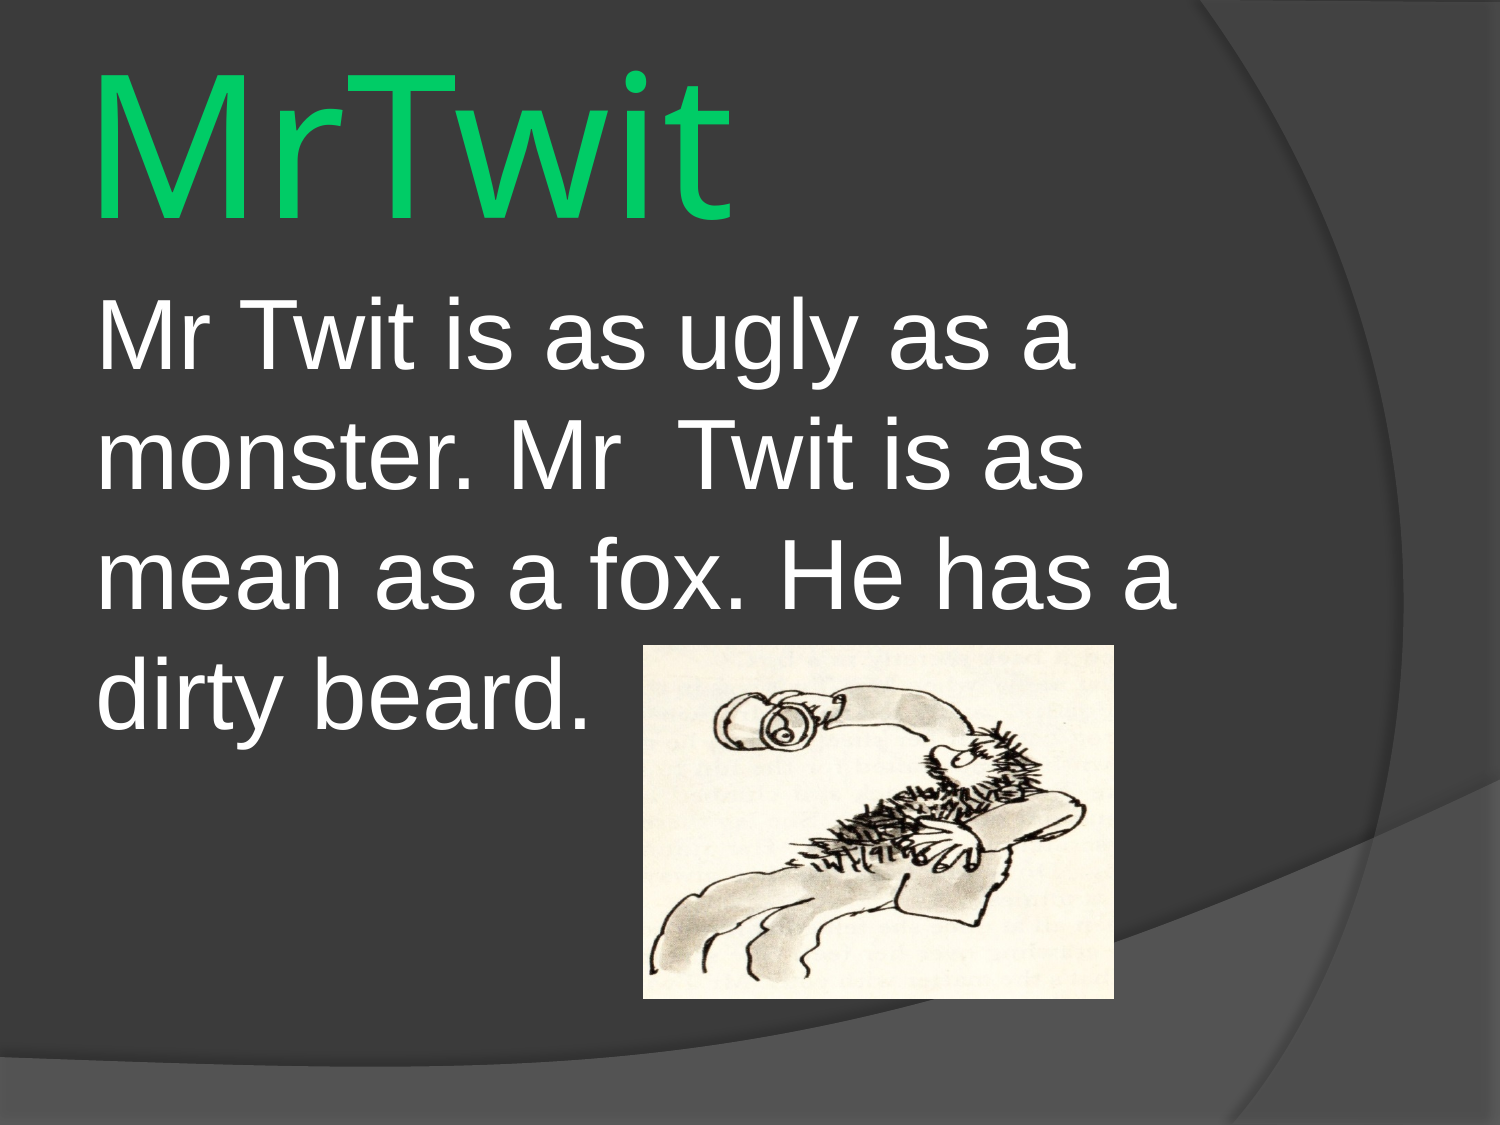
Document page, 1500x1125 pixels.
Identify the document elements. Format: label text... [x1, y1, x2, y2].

title MrTwit [75, 45, 1300, 233]
list Mr Twit is as ugly as a monster. Mr Twit is as mean as a fox. He has a dirty beard. [75, 262, 1300, 1005]
picture [643, 644, 1114, 999]
